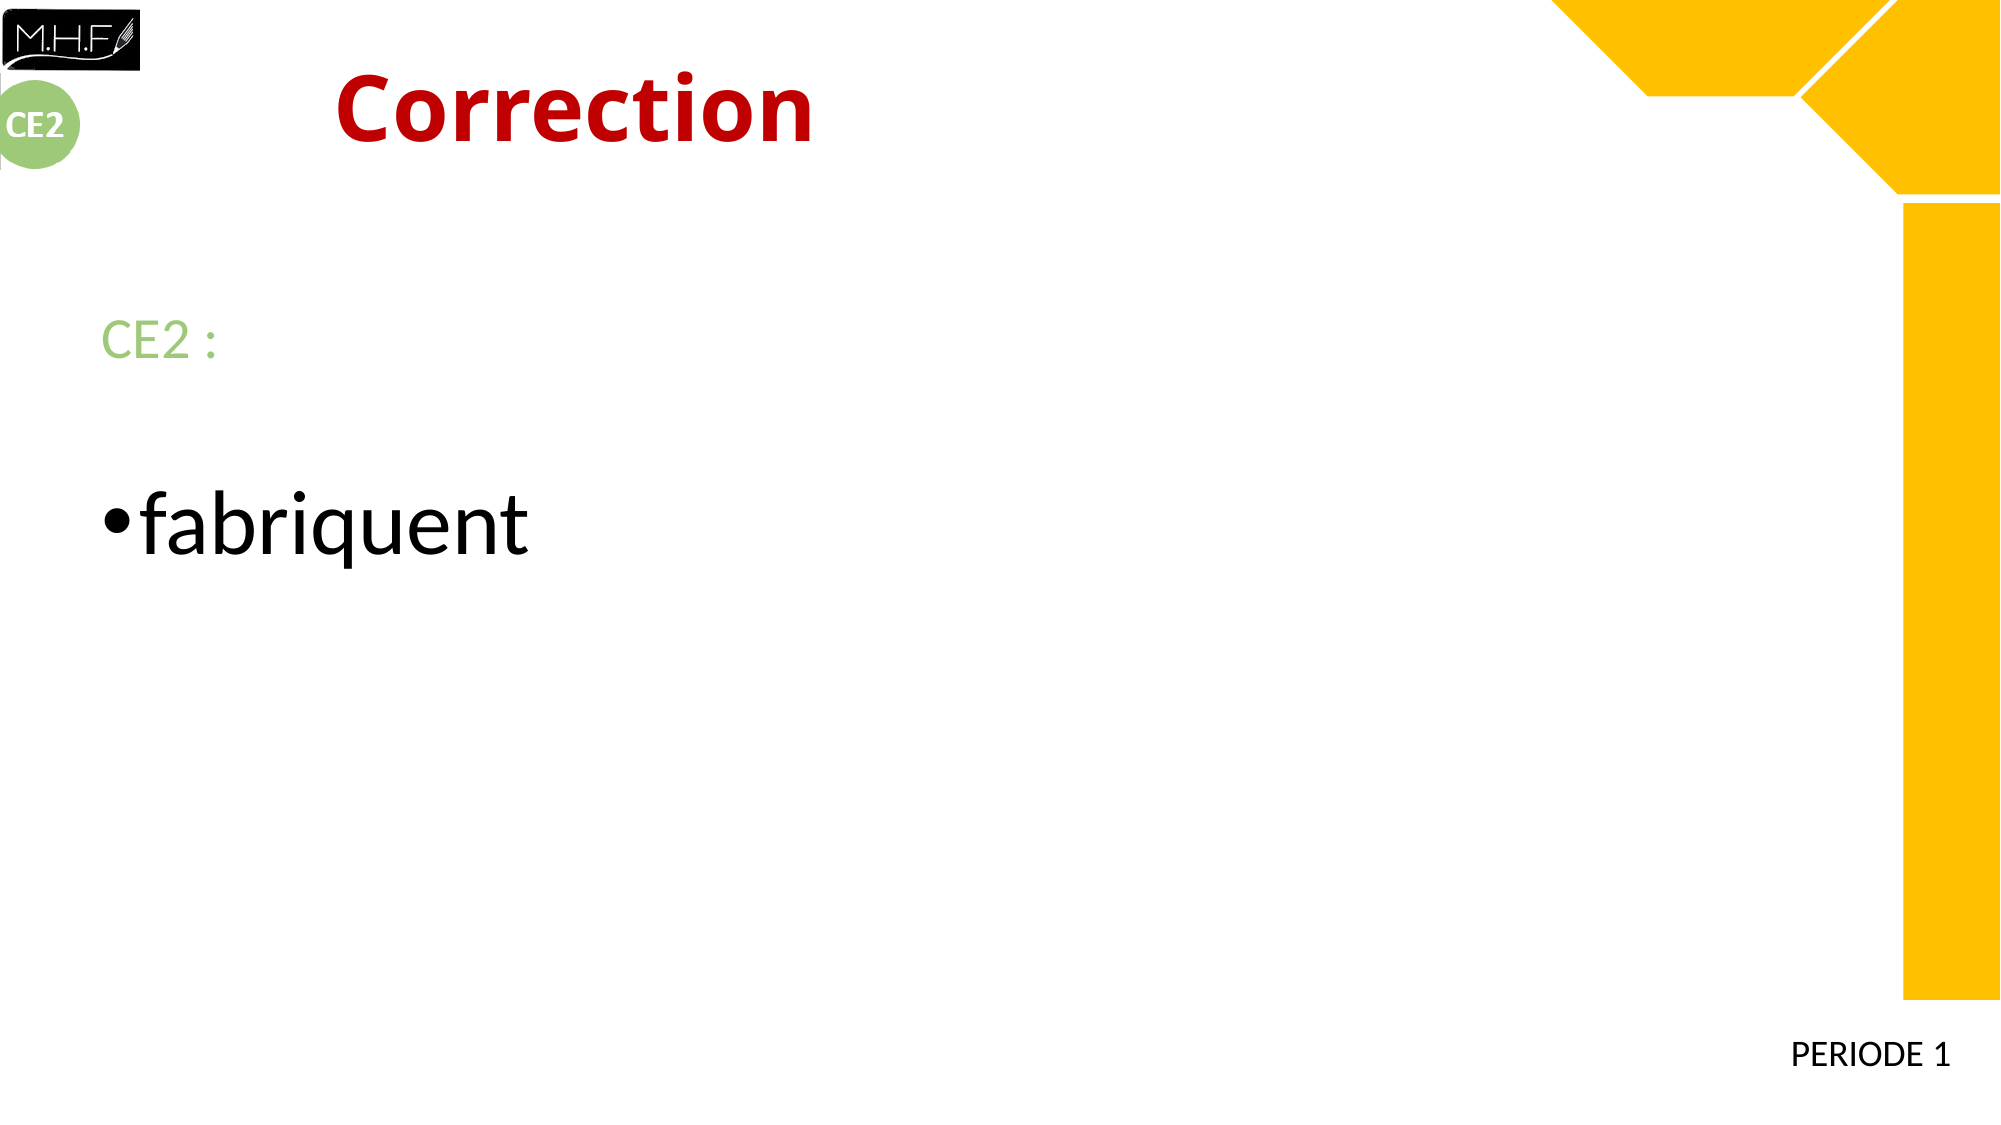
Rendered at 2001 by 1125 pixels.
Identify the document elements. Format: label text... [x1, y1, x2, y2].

text_box [1549, 0, 1892, 98]
title Correction [318, 3, 1865, 221]
list CE2 : fabriquent [86, 300, 897, 1015]
text_box [1902, 202, 2000, 1001]
text_box PERIODE 1 [1362, 1021, 1967, 1125]
text_box [1799, 0, 2000, 196]
picture [0, 7, 140, 170]
